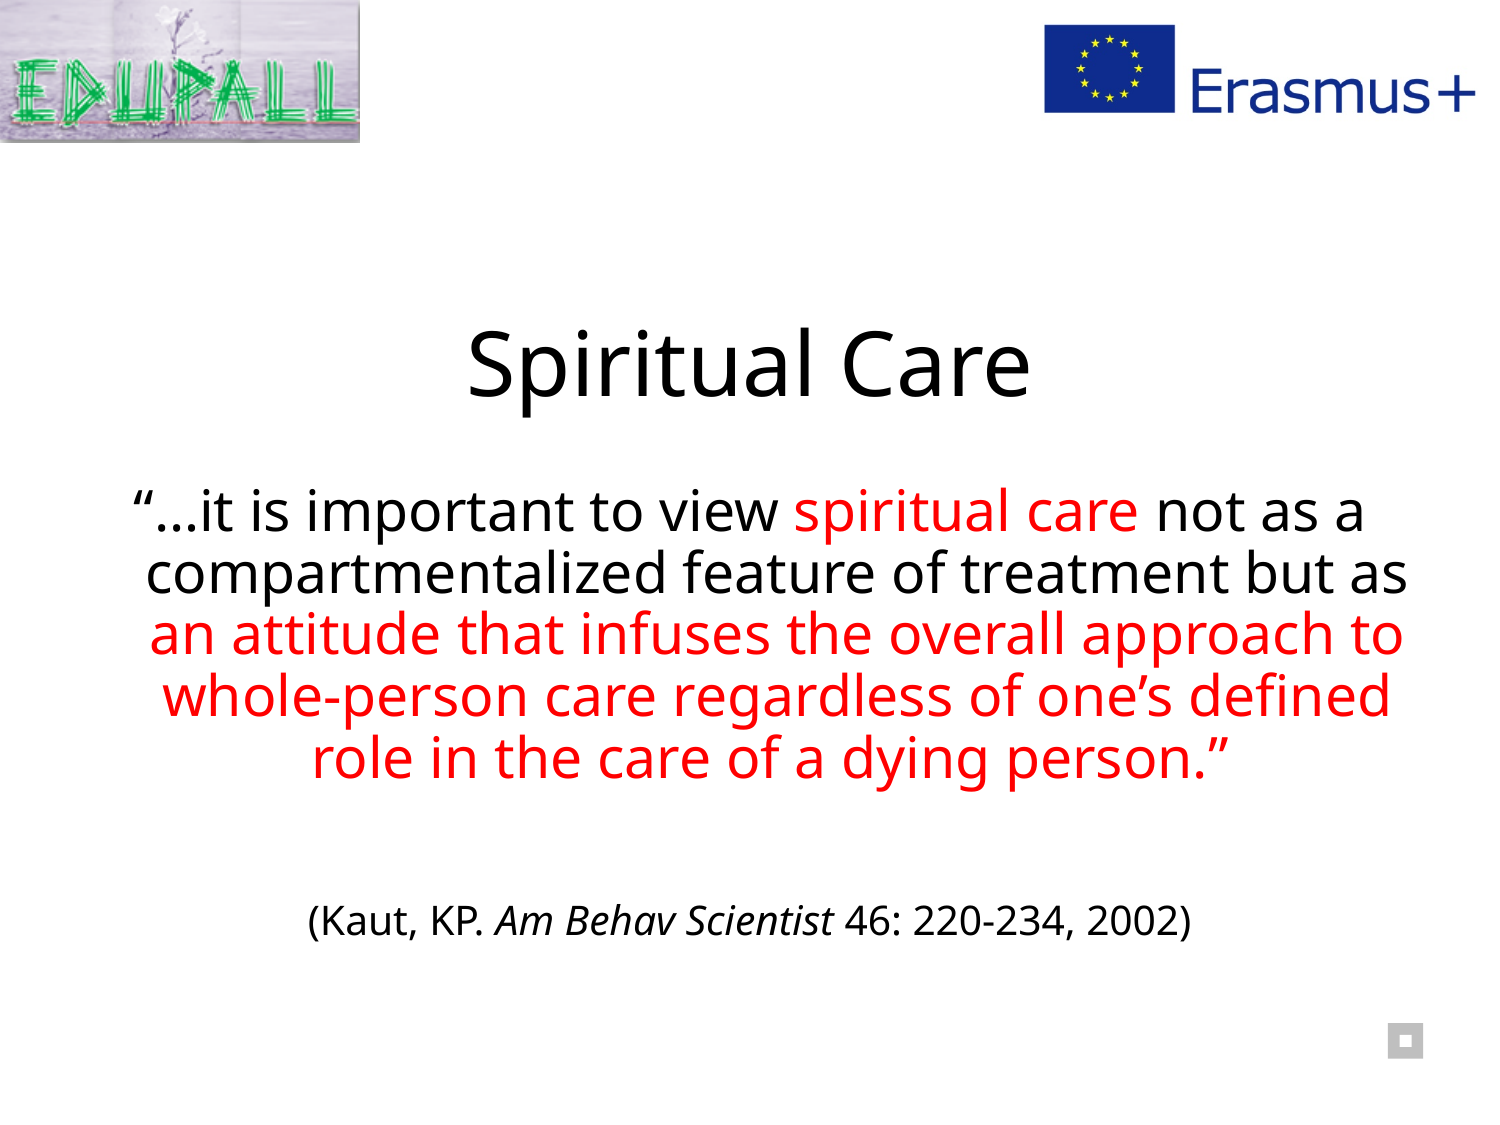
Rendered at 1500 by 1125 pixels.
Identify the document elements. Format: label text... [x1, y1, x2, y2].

picture [1019, 0, 1500, 138]
subtitle “…it is important to view spiritual care not as a compartmentalized feature of treatment but as an attitude that infuses the overall approach to whole-person care regardless of one’s defined role in the care of a dying person.” (Kaut, KP. Am Behav Scientist 46: 220-234, 2002) [75, 474, 1425, 1015]
title Spiritual Care [112, 309, 1388, 474]
picture [0, 0, 360, 143]
